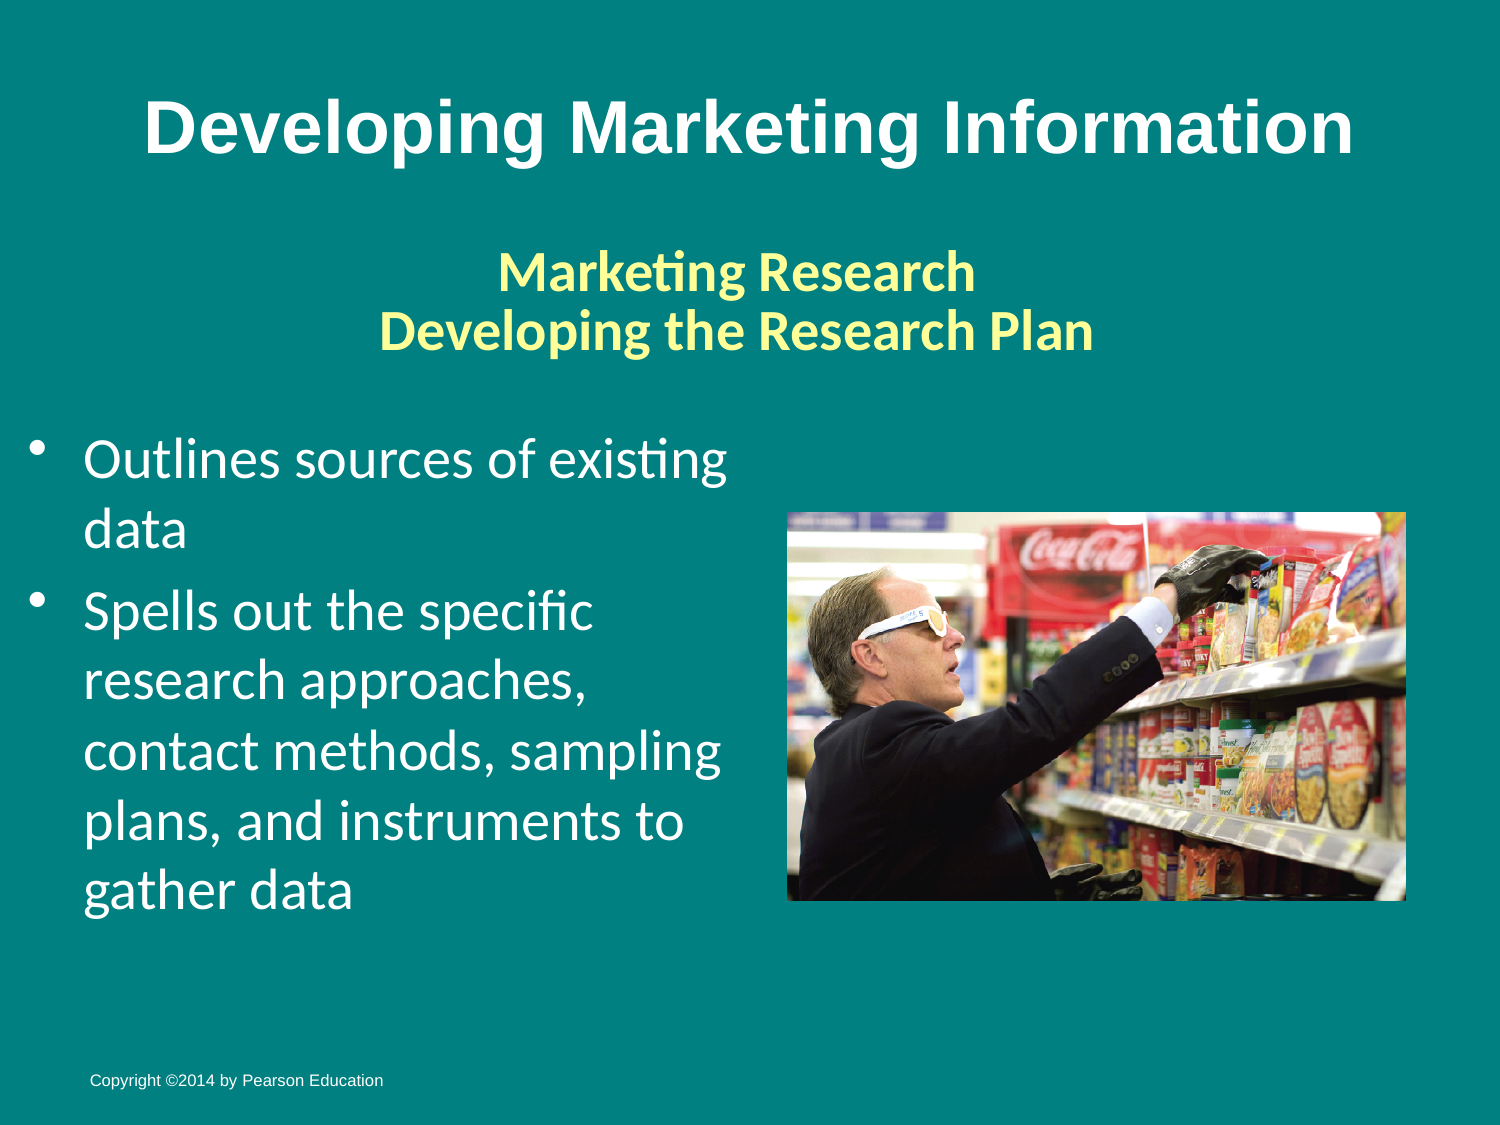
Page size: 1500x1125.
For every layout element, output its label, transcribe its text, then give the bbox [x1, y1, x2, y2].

list Outlines sources of existing data Spells out the specific research approaches, contact methods, sampling plans, and instruments to gather data [12, 412, 776, 1088]
text_box Copyright ©2014 by Pearson Education [74, 1062, 825, 1098]
picture [787, 512, 1406, 901]
title Developing Marketing Information [112, 37, 1388, 226]
list Marketing Research Developing the Research Plan [149, 237, 1326, 301]
